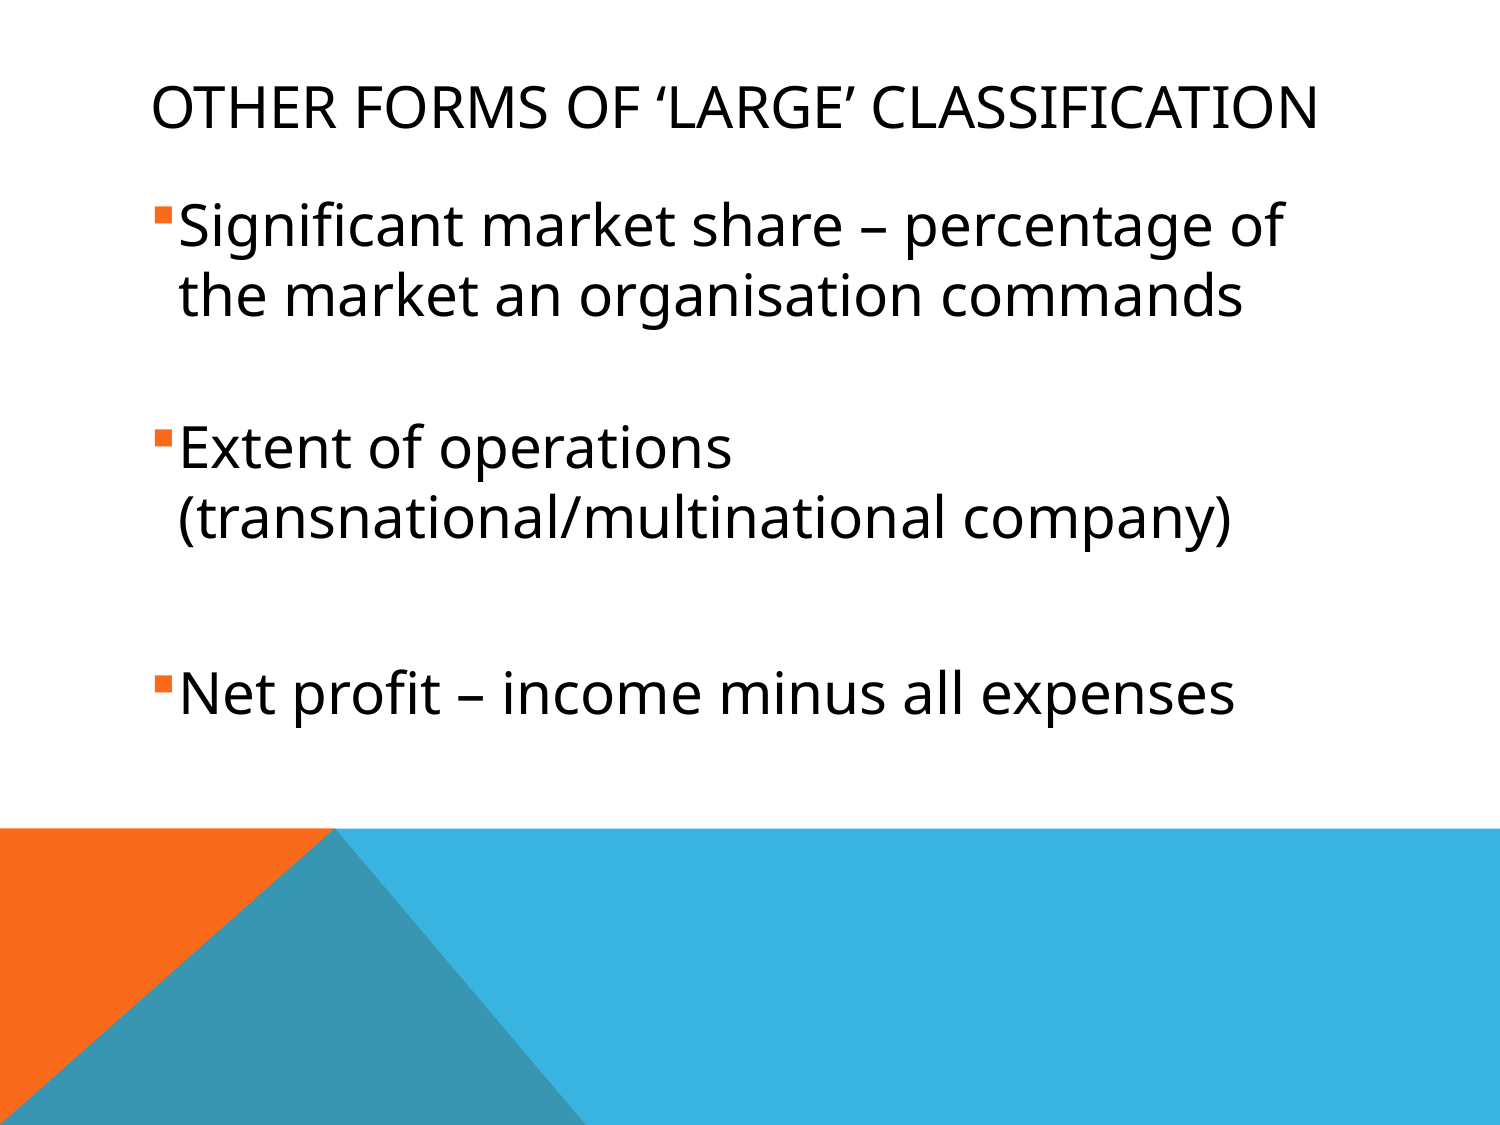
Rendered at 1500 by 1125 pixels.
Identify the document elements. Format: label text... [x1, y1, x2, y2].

list Significant market share – percentage of the market an organisation commands Extent of operations (transnational/multinational company) Net profit – income minus all expenses [135, 180, 1369, 768]
title Other forms of ‘large’ classification [135, 60, 1369, 150]
